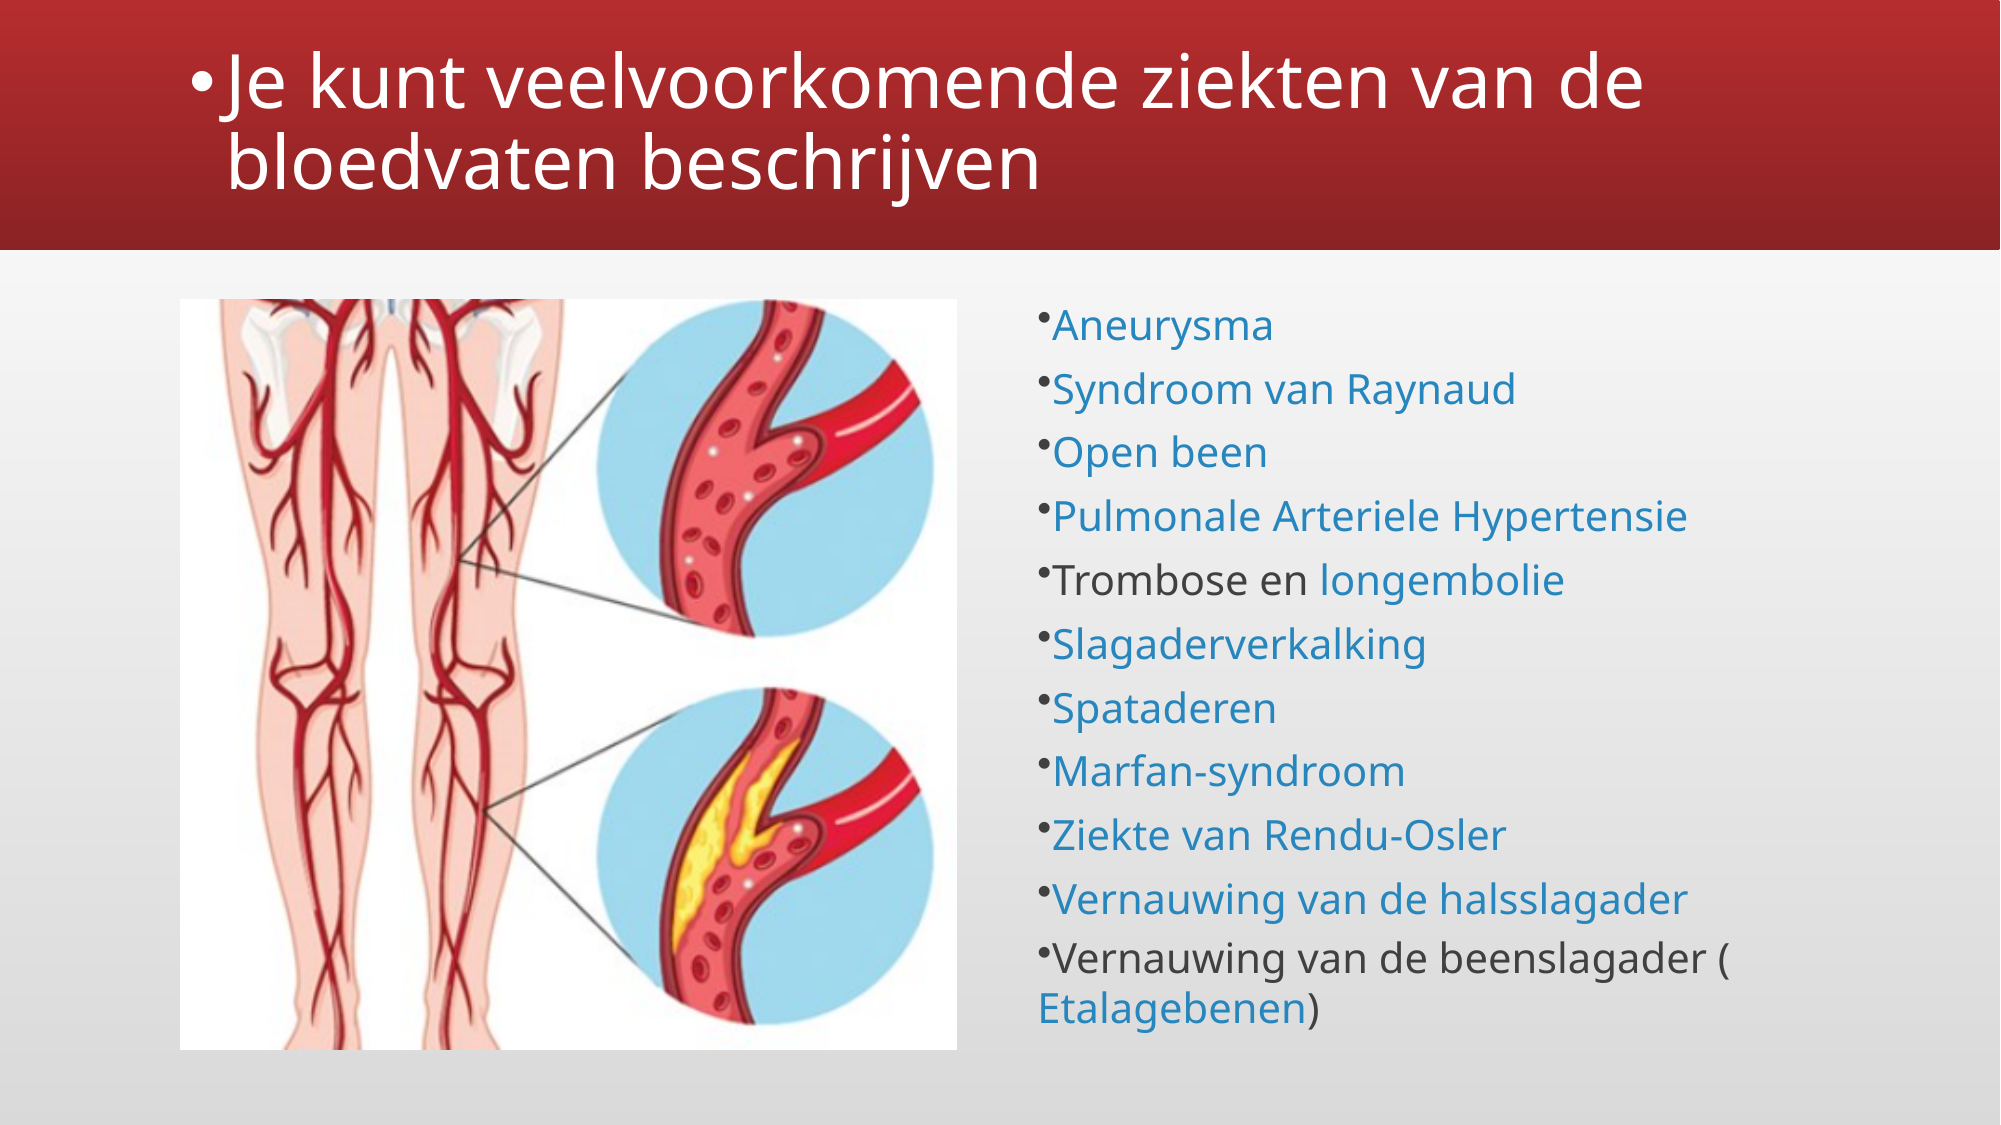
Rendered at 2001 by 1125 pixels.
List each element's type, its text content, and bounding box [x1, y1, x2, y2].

title Je kunt veelvoorkomende ziekten van de bloedvaten beschrijven [174, 16, 1825, 234]
list Aneurysma Syndroom van Raynaud Open been Pulmonale Arteriele Hypertensie Trombose en longembolie Slagaderverkalking Spataderen Marfan-syndroom Ziekte van Rendu-Osler Vernauwing van de halsslagader Vernauwing van de beenslagader (Etalagebenen) [1037, 299, 1825, 1050]
picture [180, 299, 957, 1050]
